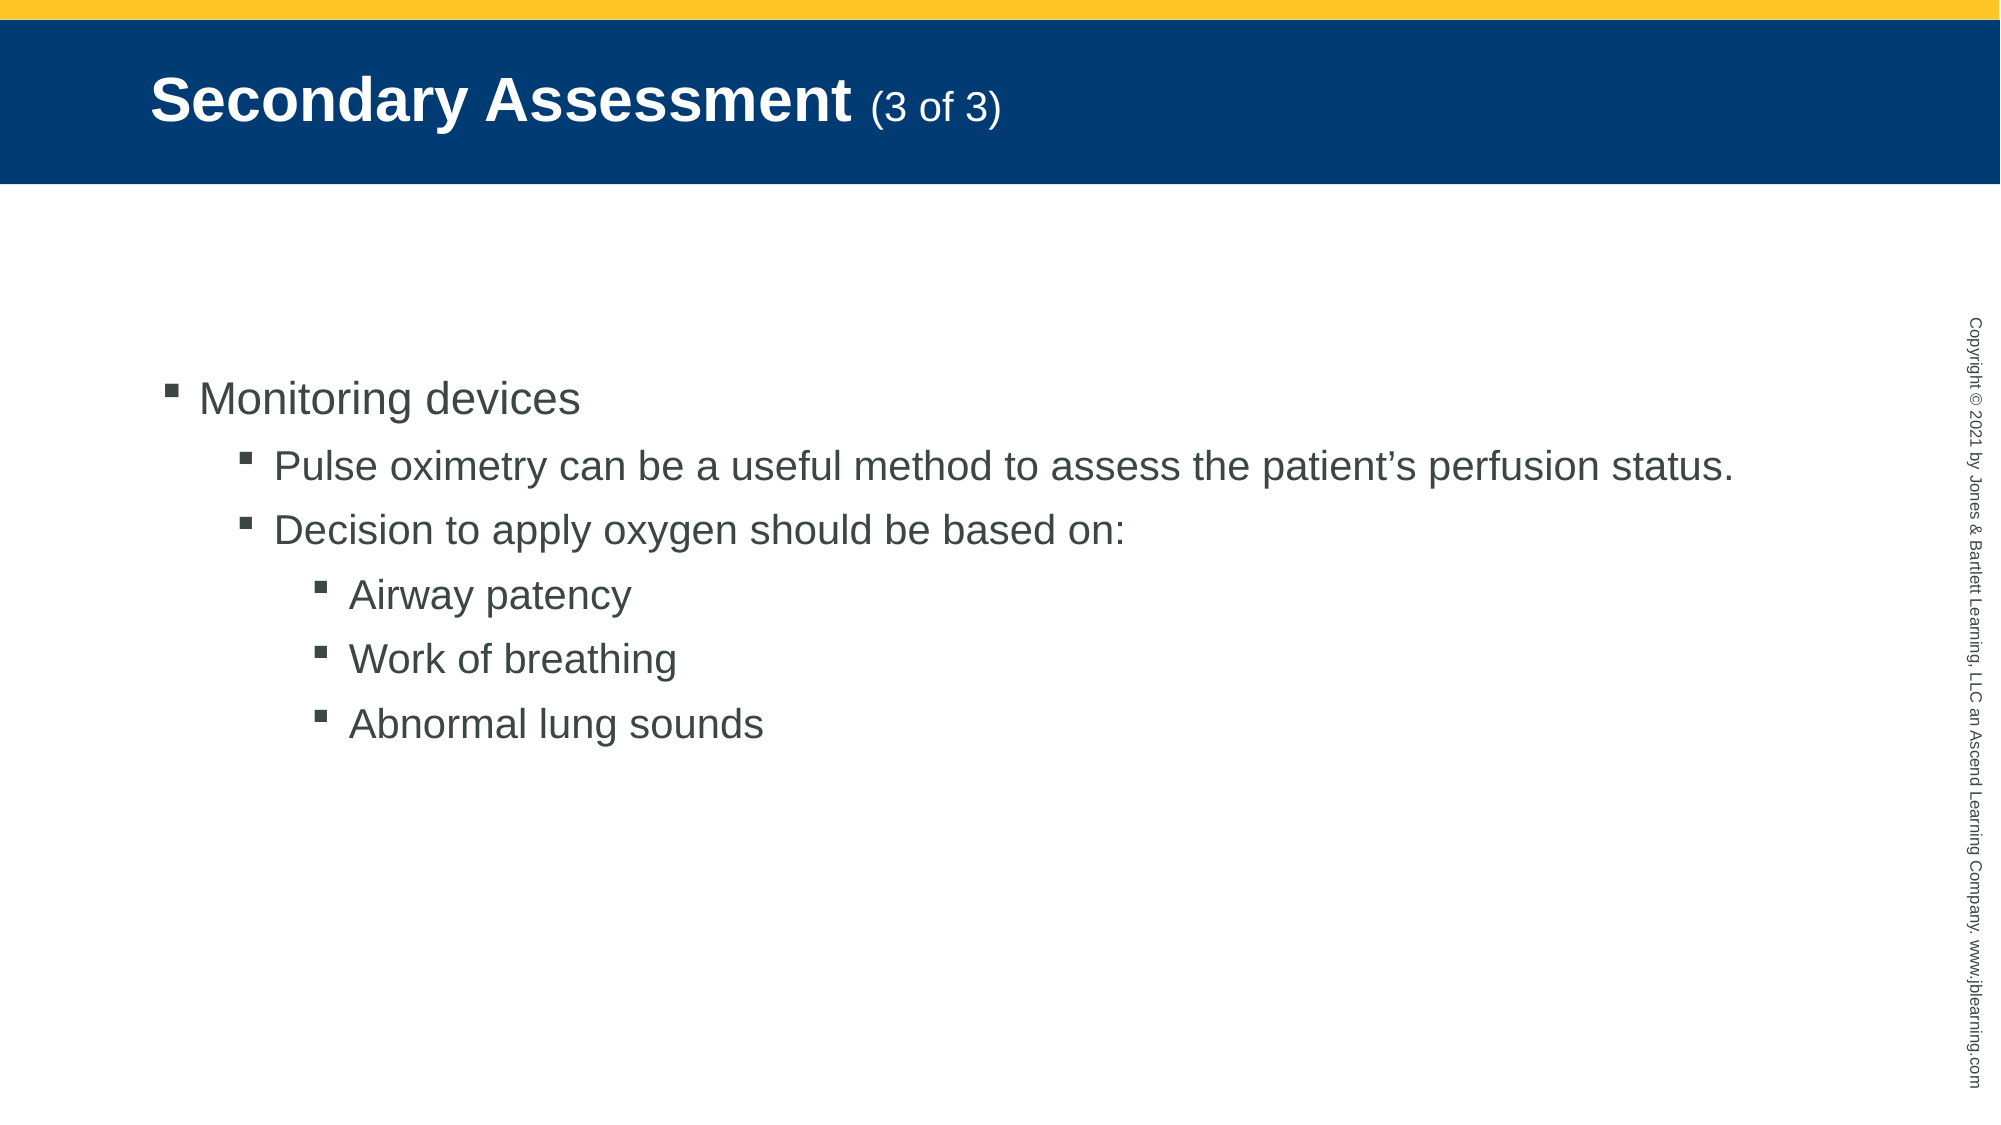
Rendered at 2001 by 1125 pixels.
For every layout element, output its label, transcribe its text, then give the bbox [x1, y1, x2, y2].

title Secondary Assessment (3 of 3) [0, 19, 2000, 185]
list Monitoring devices Pulse oximetry can be a useful method to assess the patient’s perfusion status. Decision to apply oxygen should be based on: Airway patency Work of breathing Abnormal lung sounds [146, 361, 1859, 1016]
